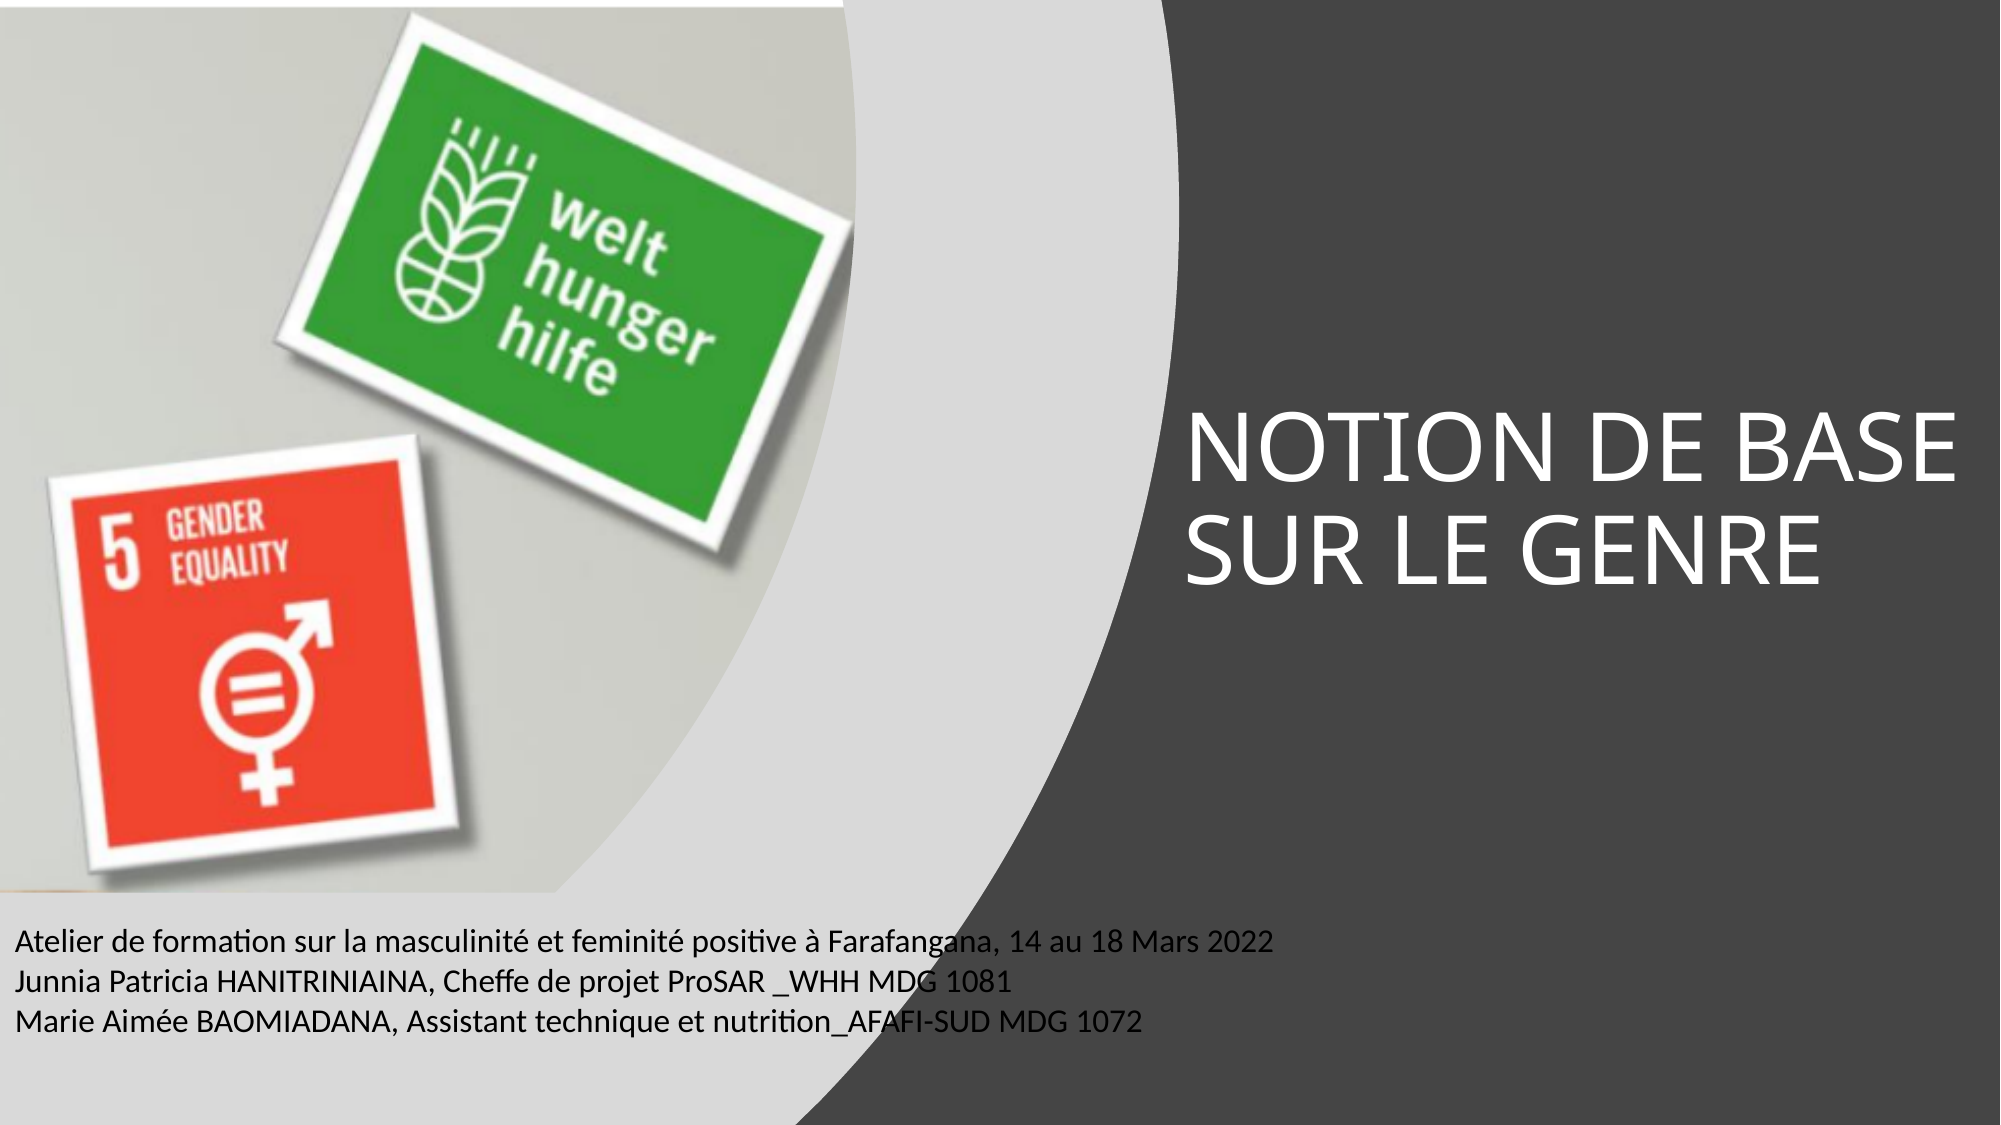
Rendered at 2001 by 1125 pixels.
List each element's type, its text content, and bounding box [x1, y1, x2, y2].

text_box [0, 1047, 871, 1125]
text_box Atelier de formation sur la masculinité et feminité positive à Farafangana, 14 au 18 Mars 2022 Junnia Patricia HANITRINIAINA, Cheffe de projet ProSAR _WHH MDG 1081 Marie Aimée BAOMIADANA, Assistant technique et nutrition_AFAFI-SUD MDG 1072 [0, 911, 1413, 1047]
text_box [0, 0, 1181, 911]
title NOTION DE BASE SUR LE GENRE [1168, 330, 1982, 613]
picture [0, 0, 857, 893]
